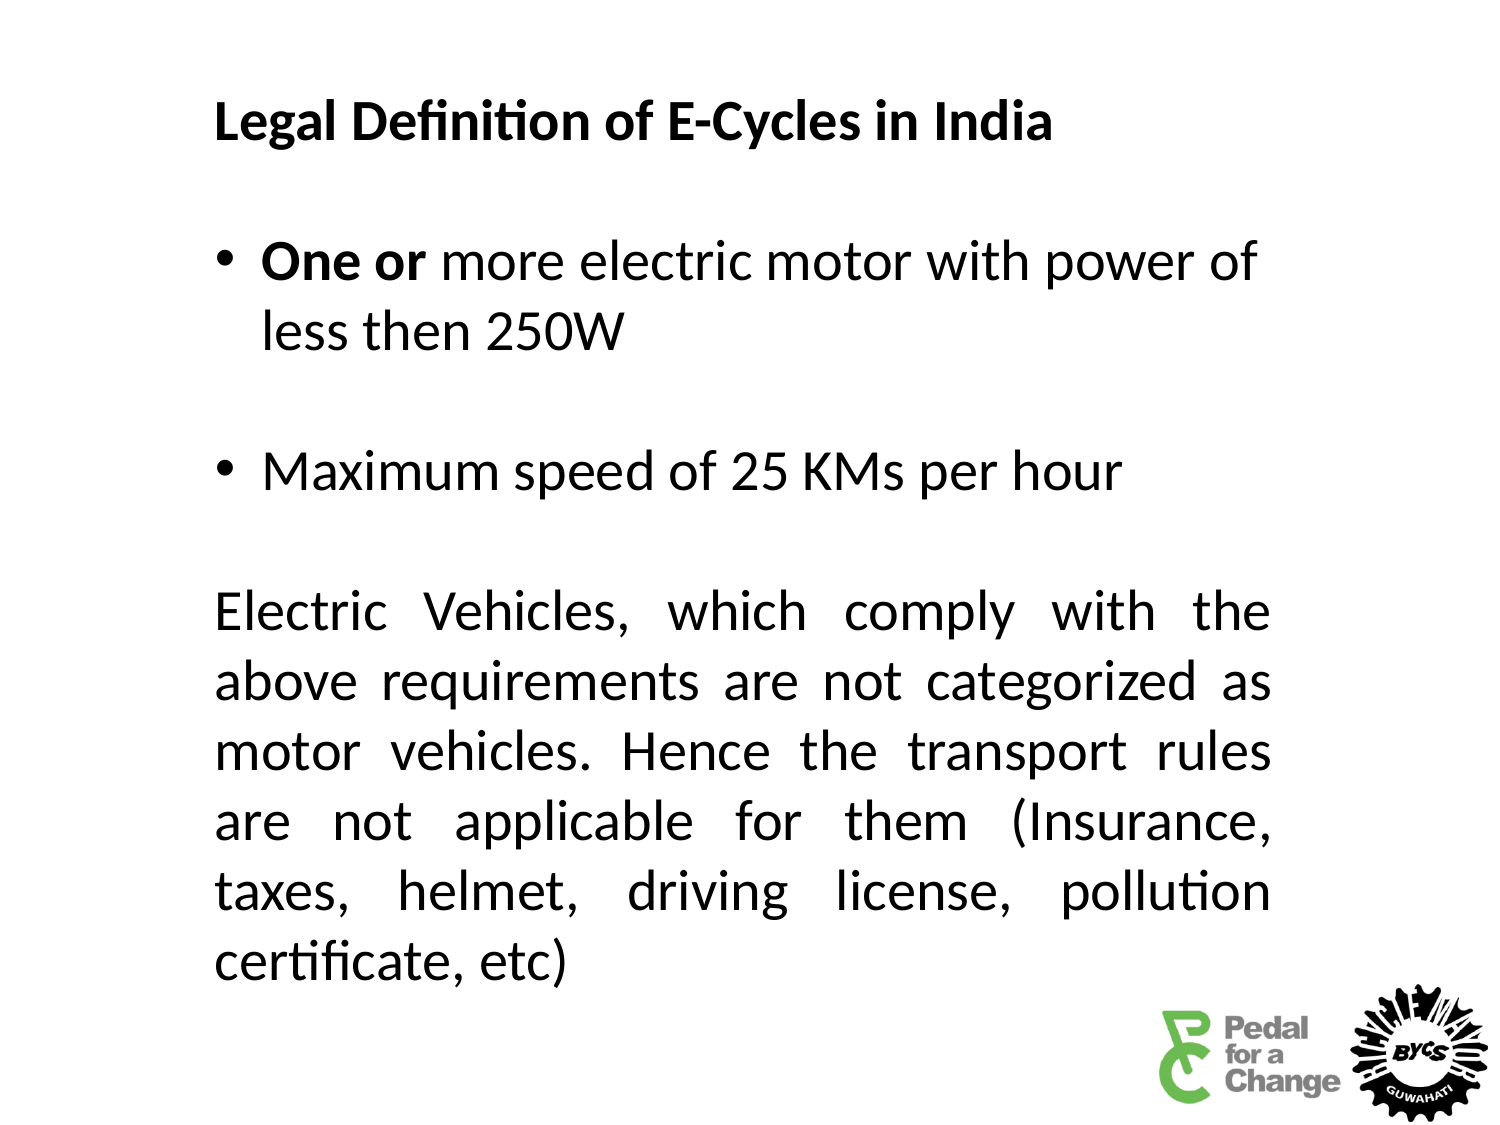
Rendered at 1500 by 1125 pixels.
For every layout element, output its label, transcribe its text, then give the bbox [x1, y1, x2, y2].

text_box Legal Definition of E-Cycles in India One or more electric motor with power of less then 250W Maximum speed of 25 KMs per hour Electric Vehicles, which comply with the above requirements are not categorized as motor vehicles. Hence the transport rules are not applicable for them (Insurance, taxes, helmet, driving license, pollution certificate, etc) [200, 75, 1288, 1000]
picture [1147, 984, 1488, 1123]
